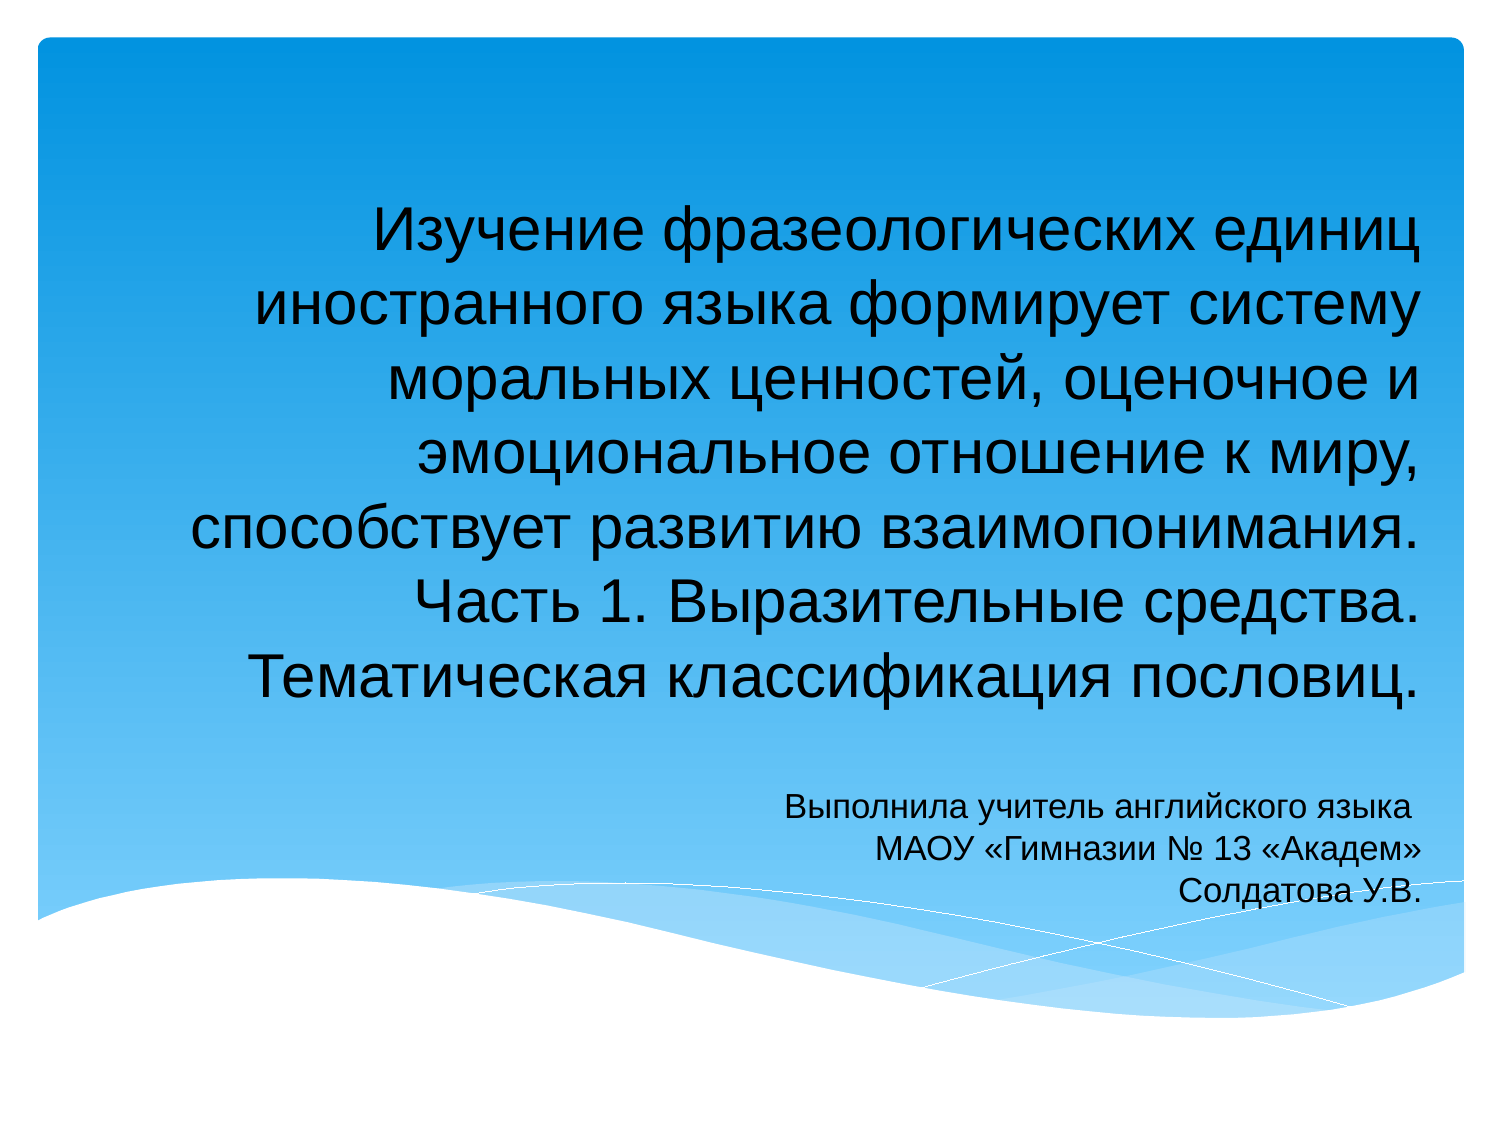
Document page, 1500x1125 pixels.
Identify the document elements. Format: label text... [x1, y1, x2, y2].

title Изучение фразеологических единиц иностранного языка формирует систему моральных ценностей, оценочное и эмоциональное отношение к миру, способствует развитию взаимопонимания. Часть 1. Выразительные средства. Тематическая классификация пословиц. Выполнила учитель английского языка МАОУ «Гимназии № 13 «Академ» Солдатова У.В. [75, 101, 1438, 917]
